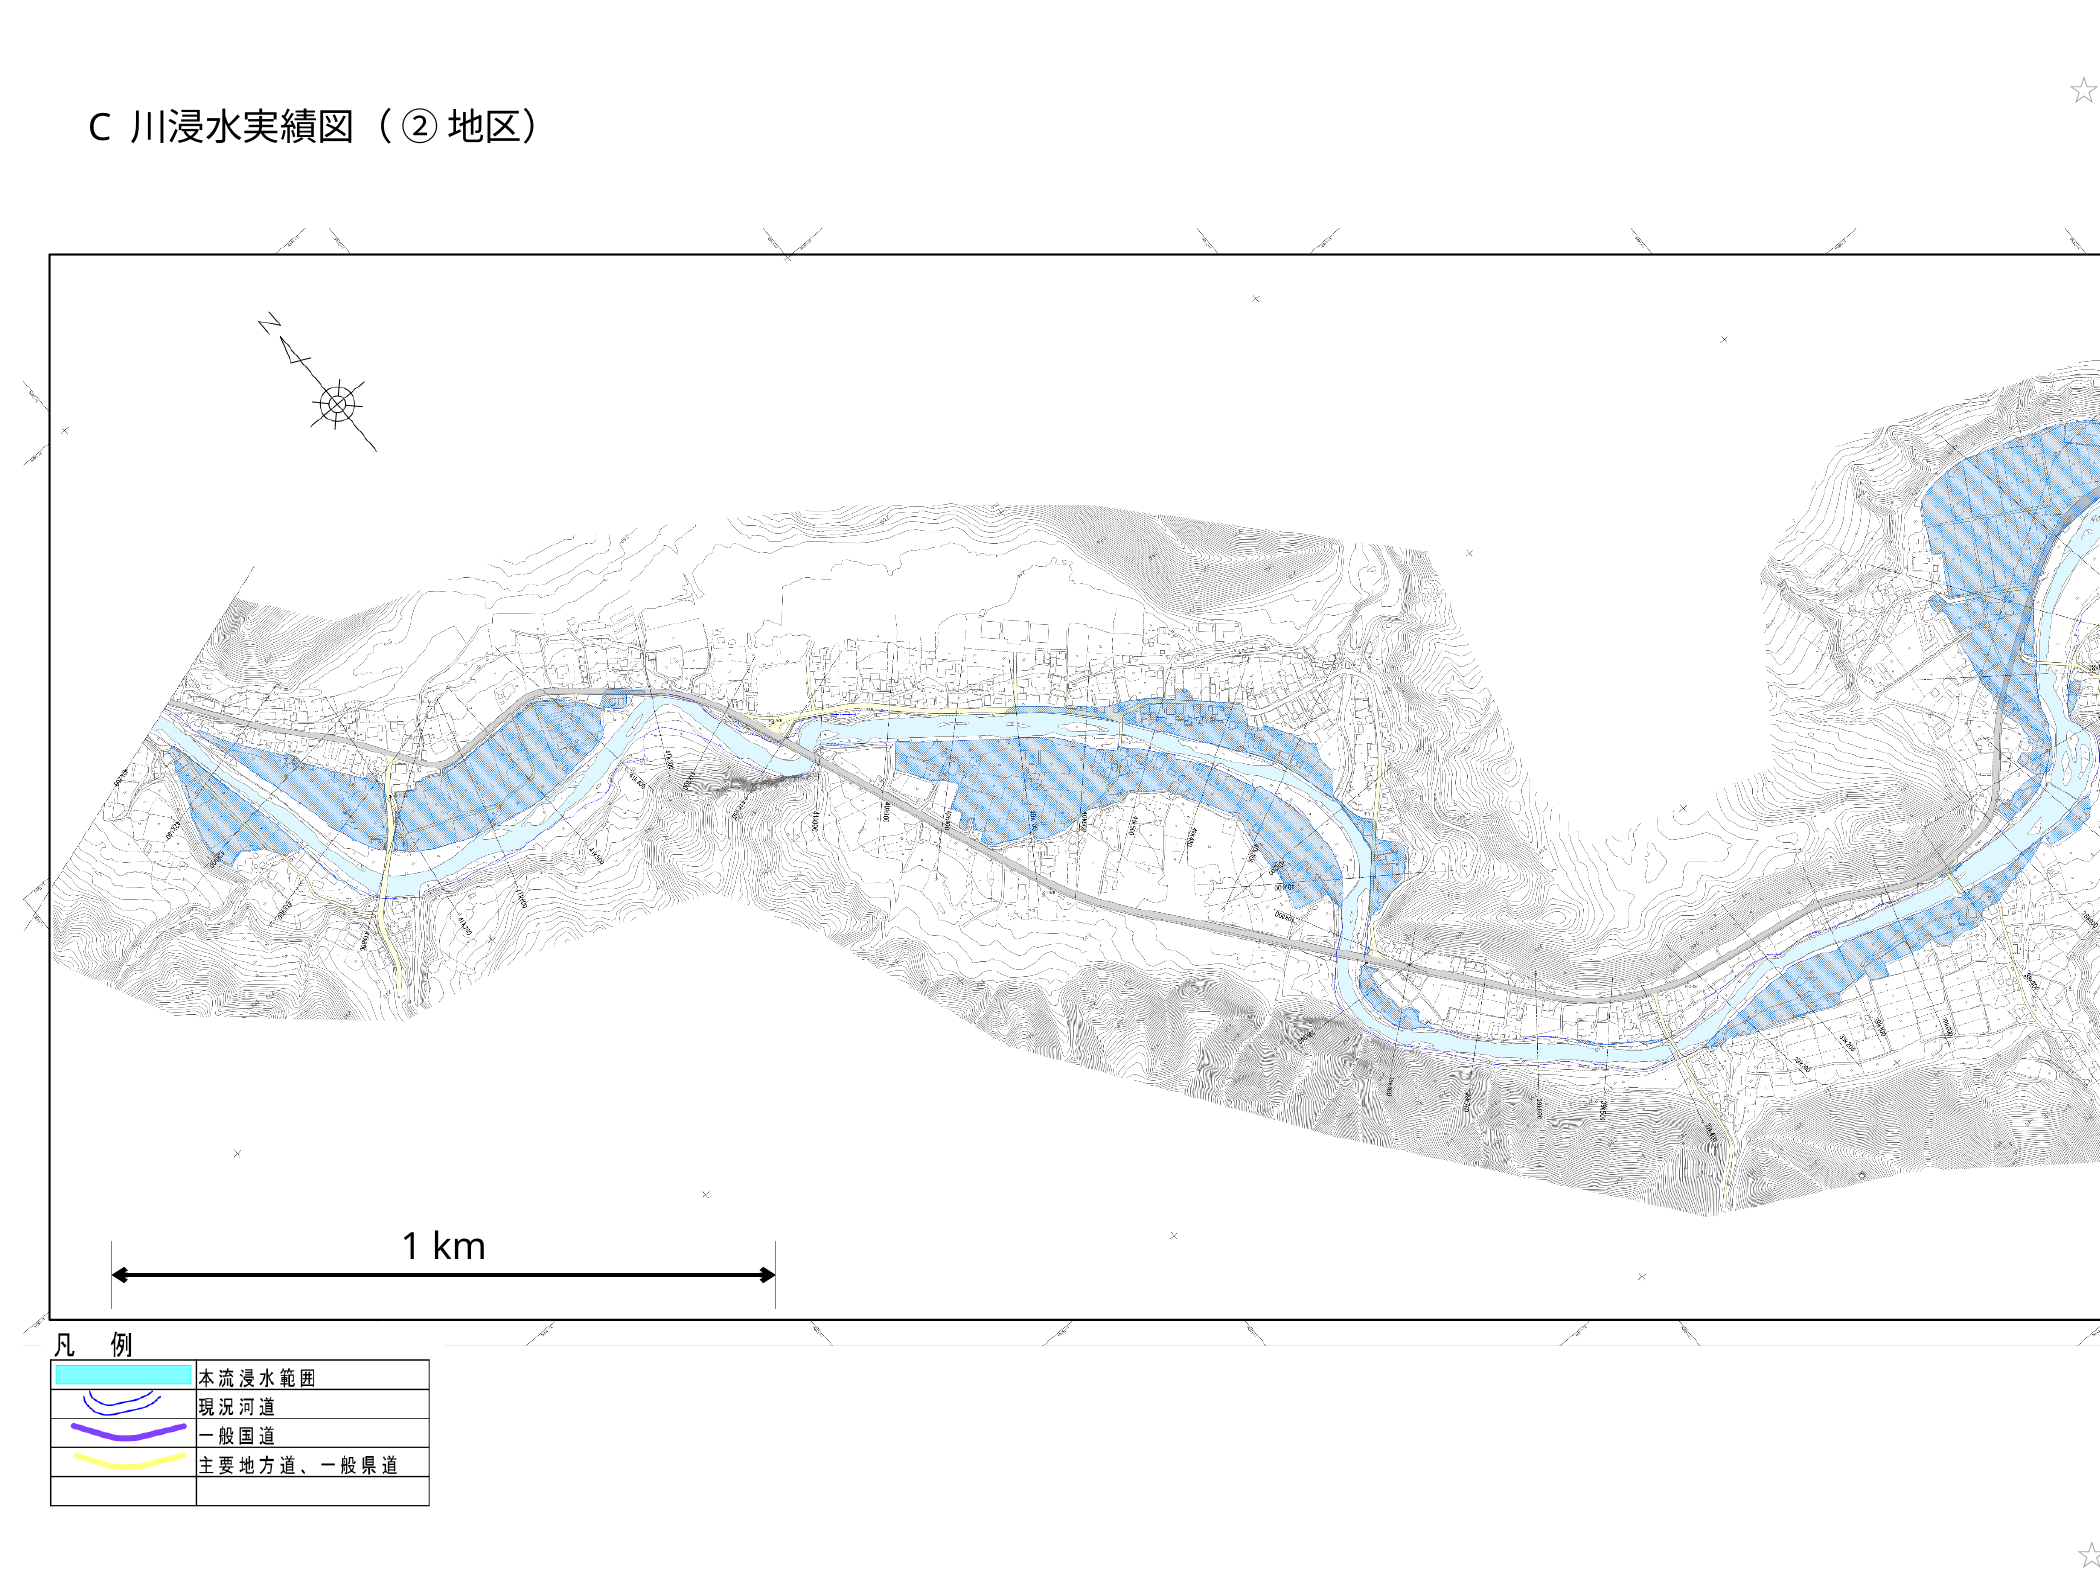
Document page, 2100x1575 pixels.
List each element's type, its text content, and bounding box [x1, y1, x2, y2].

text_box ☆ [2052, 58, 2100, 119]
picture [23, 228, 2100, 1515]
text_box ☆ [2060, 1523, 2100, 1575]
text_box C 川浸水実績図（ ② 地区） [73, 95, 907, 156]
